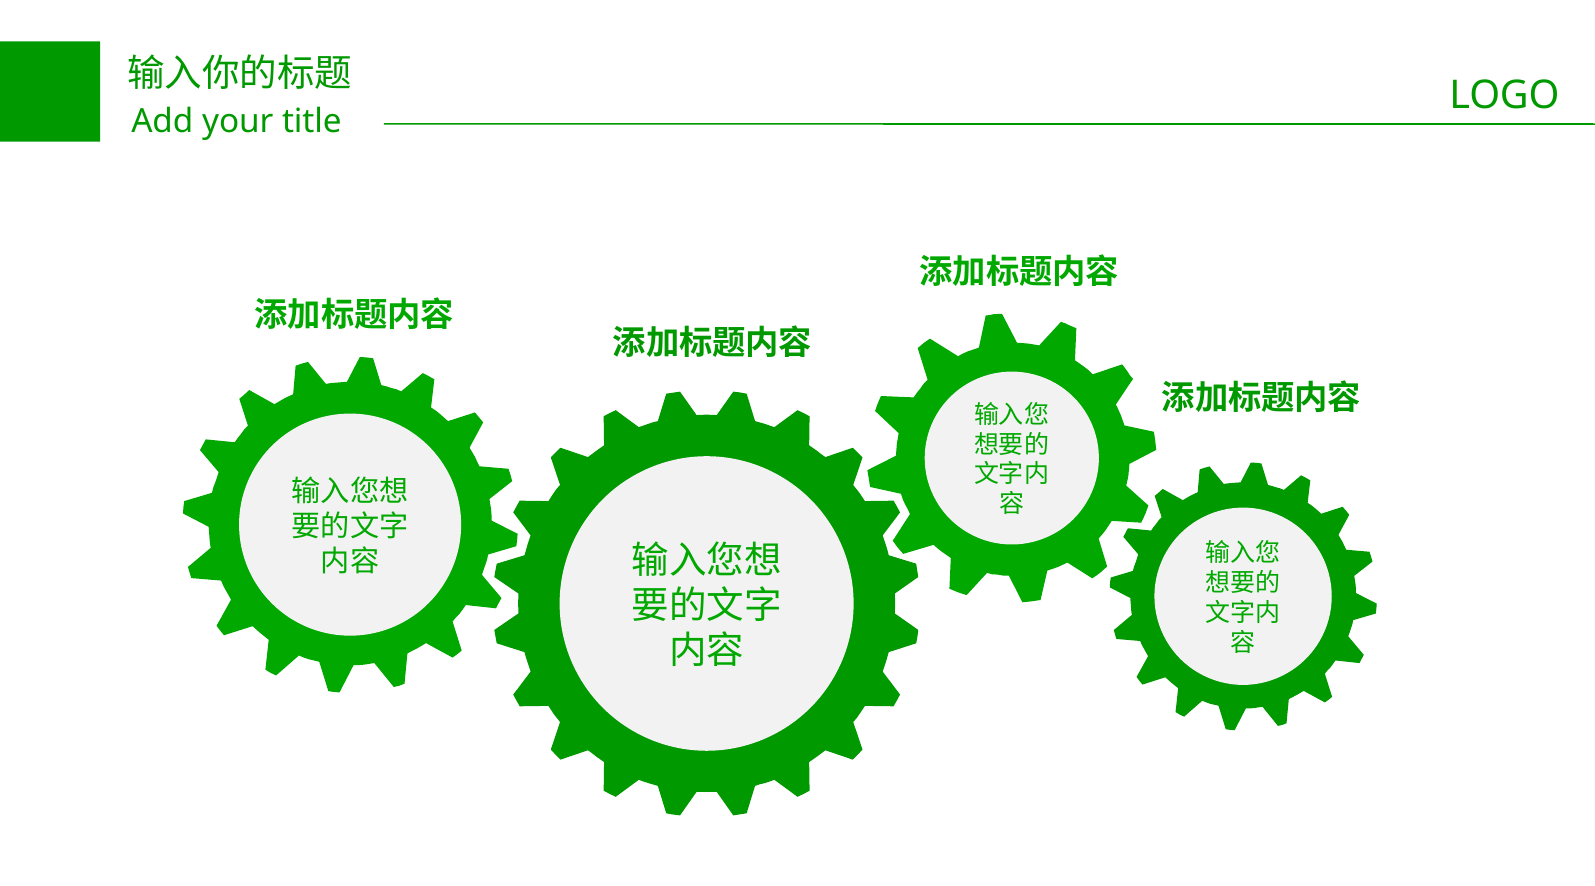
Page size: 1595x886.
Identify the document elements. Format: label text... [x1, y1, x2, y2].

text_box 添加标题内容 [1160, 367, 1384, 425]
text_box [1109, 462, 1377, 731]
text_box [494, 391, 919, 816]
text_box 添加标题内容 [572, 313, 852, 390]
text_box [867, 313, 1157, 603]
text_box 添加标题内容 [879, 242, 1159, 299]
text_box 添加标题内容 [215, 285, 494, 342]
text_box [182, 356, 518, 693]
